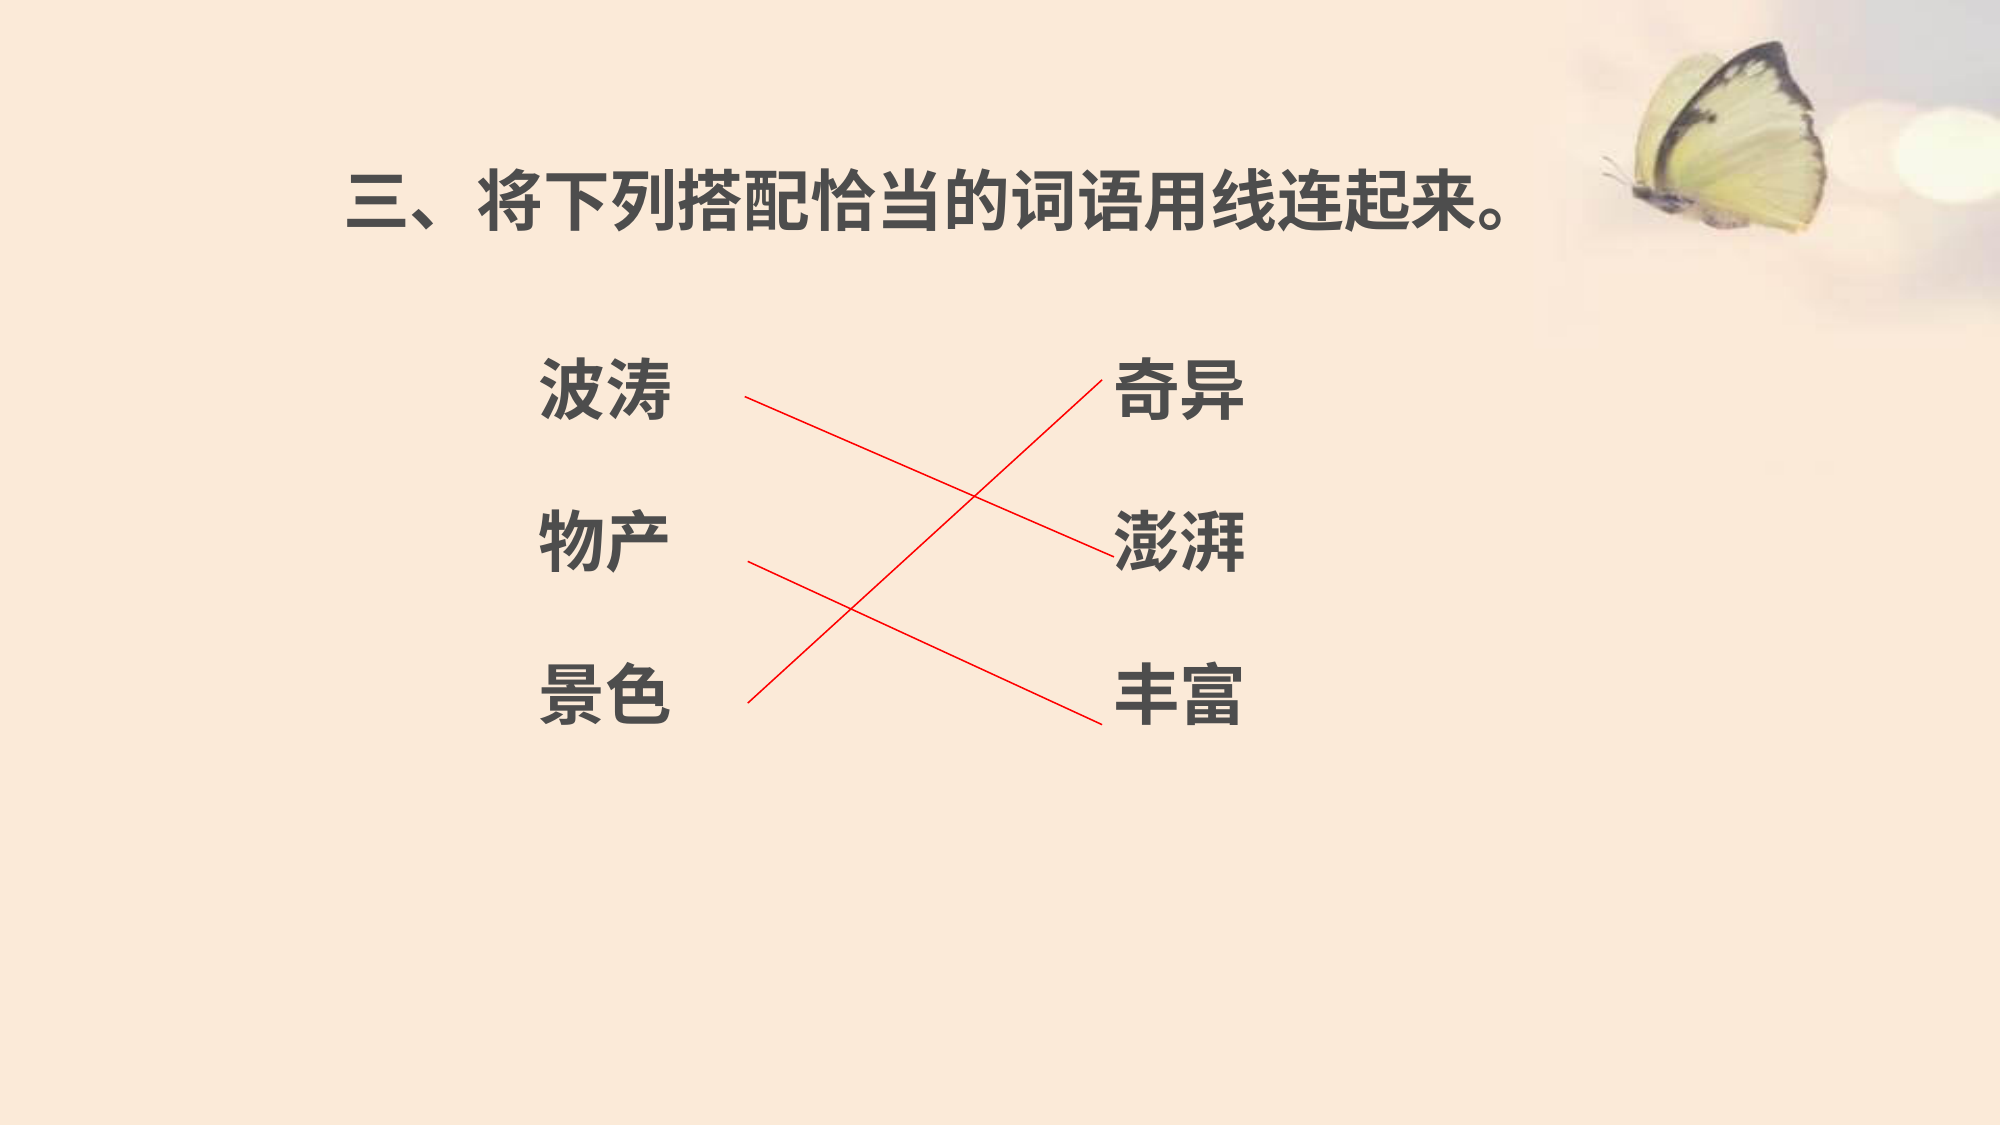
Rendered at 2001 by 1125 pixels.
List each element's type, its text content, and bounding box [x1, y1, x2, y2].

text_box 三、将下列搭配恰当的词语用线连起来。 [331, 137, 1579, 245]
text_box 物产 [527, 478, 741, 586]
text_box 澎湃 [1108, 478, 1331, 586]
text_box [744, 396, 1115, 558]
text_box 景色 [527, 630, 756, 738]
text_box 波涛 [527, 326, 756, 434]
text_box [747, 380, 1103, 394]
picture [0, 0, 2000, 1125]
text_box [747, 566, 1103, 725]
text_box 丰富 [1102, 630, 1331, 738]
text_box 奇异 [1102, 326, 1331, 434]
